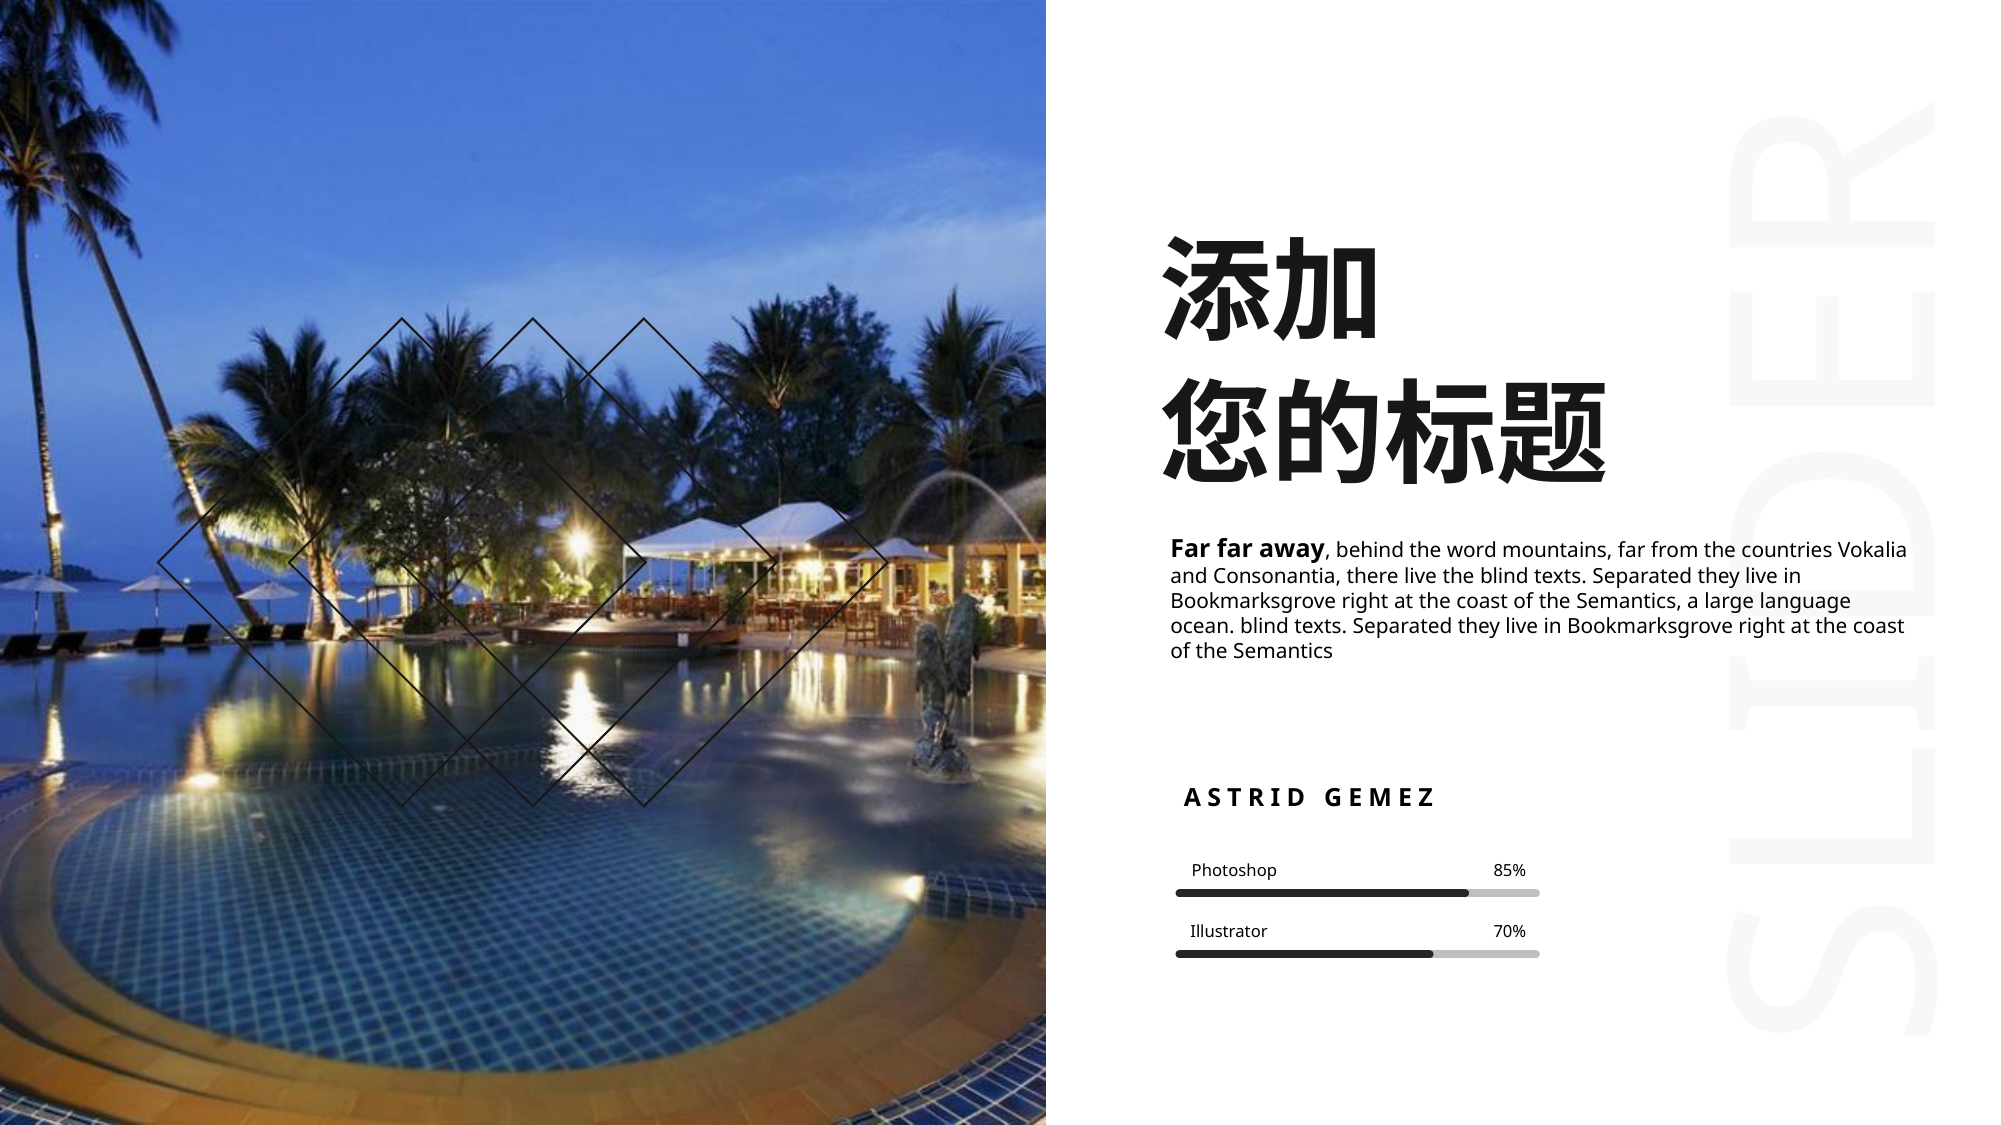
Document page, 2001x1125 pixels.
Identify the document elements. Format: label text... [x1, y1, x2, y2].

text_box ASTRID GEMEZ [1168, 773, 1449, 819]
text_box [1174, 949, 1435, 960]
text_box 85% [1478, 852, 1542, 888]
text_box [1466, 888, 1541, 899]
text_box Far far away, behind the word mountains, far from the countries Vokalia and Consonantia, there live the blind texts. Separated they live in Bookmarksgrove right at the coast of the Semantics, a large language ocean. blind texts. Separated they live in Bookmarksgrove right at the coast of the Semantics [1155, 525, 1927, 670]
text_box [1430, 949, 1541, 960]
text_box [157, 318, 888, 807]
text_box SLIDER [1679, 42, 1966, 1066]
picture [0, 0, 1046, 1125]
text_box 70% [1478, 913, 1542, 949]
text_box 添加 您的标题 [1144, 227, 1899, 475]
text_box Illustrator [1175, 913, 1284, 949]
text_box [1174, 888, 1471, 899]
text_box Photoshop [1176, 852, 1293, 888]
